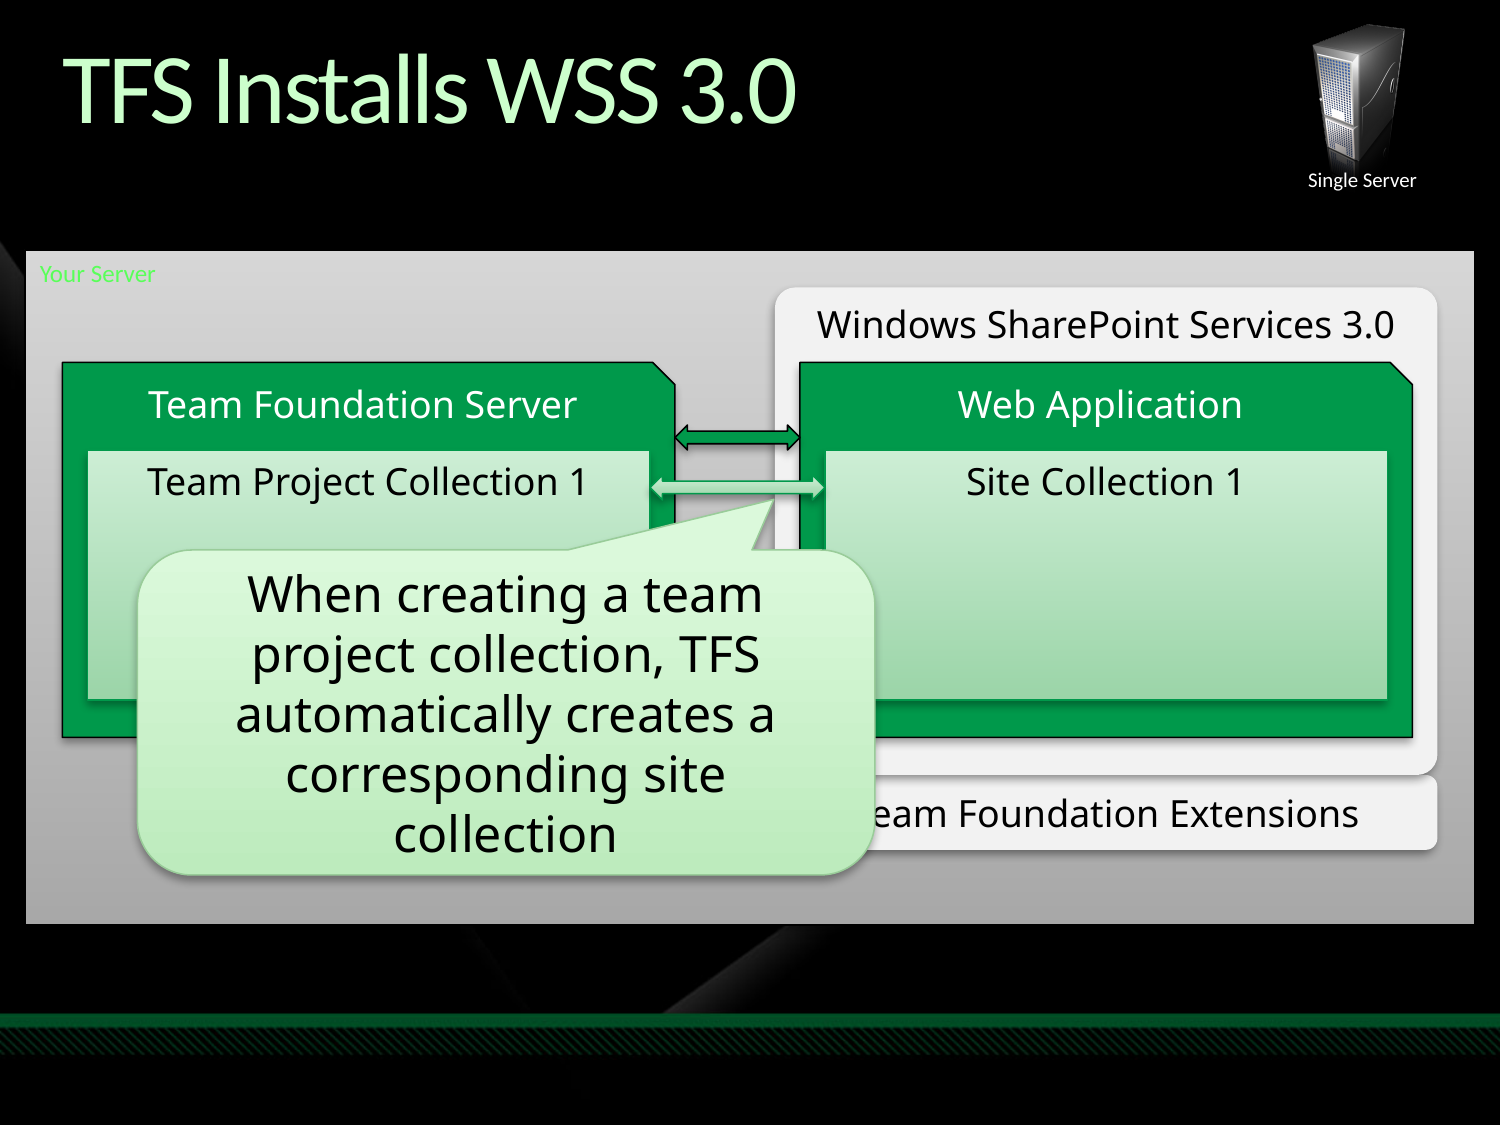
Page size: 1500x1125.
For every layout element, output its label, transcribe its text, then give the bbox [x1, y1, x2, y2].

text_box Team Foundation Server [61, 361, 676, 739]
title TFS Installs WSS 3.0 [62, 37, 1218, 147]
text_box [1224, 24, 1500, 209]
text_box Site Collection 1 [824, 449, 1388, 701]
text_box [649, 474, 826, 501]
text_box Your Server [24, 249, 300, 295]
picture [0, 0, 1500, 1125]
text_box [674, 424, 801, 451]
text_box Windows SharePoint Services 3.0 [774, 287, 1438, 775]
text_box When creating a team project collection, TFS automatically creates a corresponding site collection [136, 498, 876, 876]
text_box Team Project Collection 1 [87, 449, 651, 701]
text_box Team Foundation Extensions [876, 779, 1438, 850]
text_box [24, 249, 1476, 926]
text_box Web Application [799, 361, 1414, 739]
